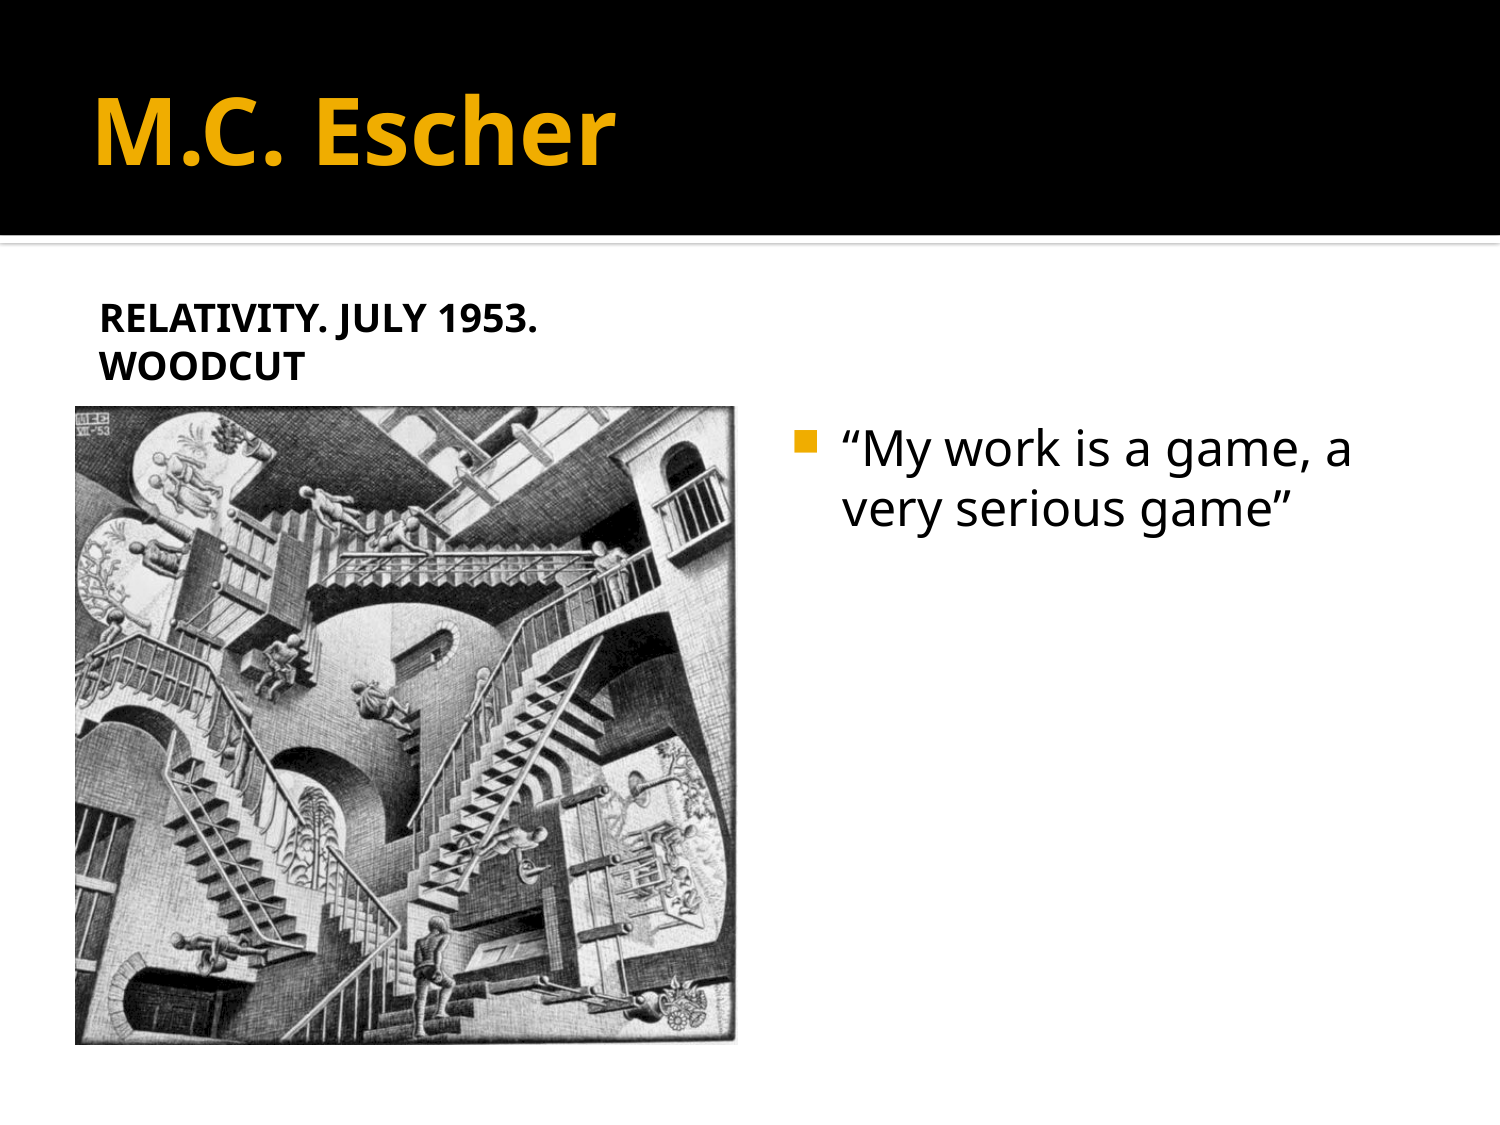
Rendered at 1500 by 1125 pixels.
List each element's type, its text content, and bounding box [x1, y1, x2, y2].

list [74, 406, 738, 1045]
list “My work is a game, a very serious game” [761, 401, 1425, 1050]
list Relativity. July 1953. Woodcut [75, 278, 738, 396]
title M.C. Escher [75, 24, 1425, 231]
